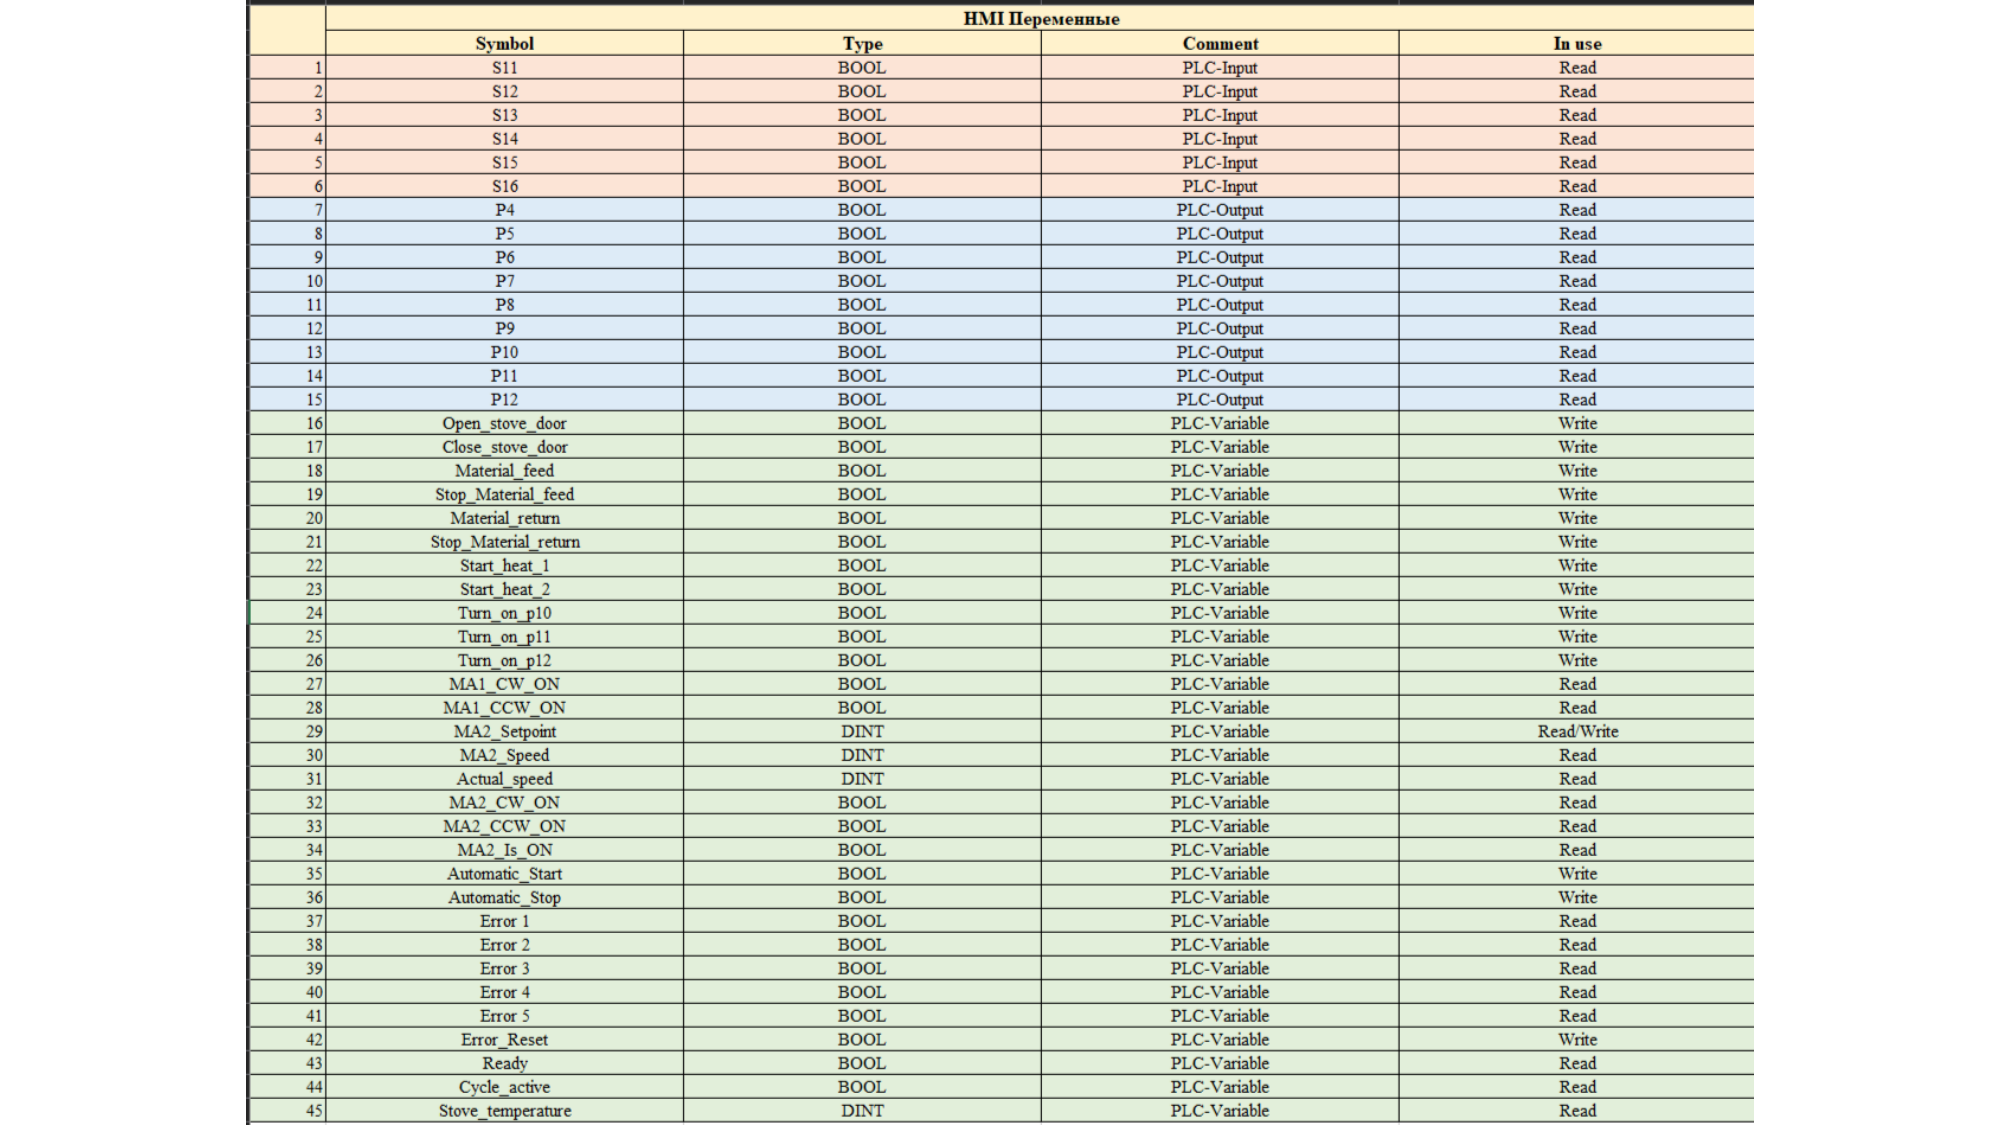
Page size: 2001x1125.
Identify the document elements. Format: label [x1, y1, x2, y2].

picture [246, 0, 1754, 1125]
